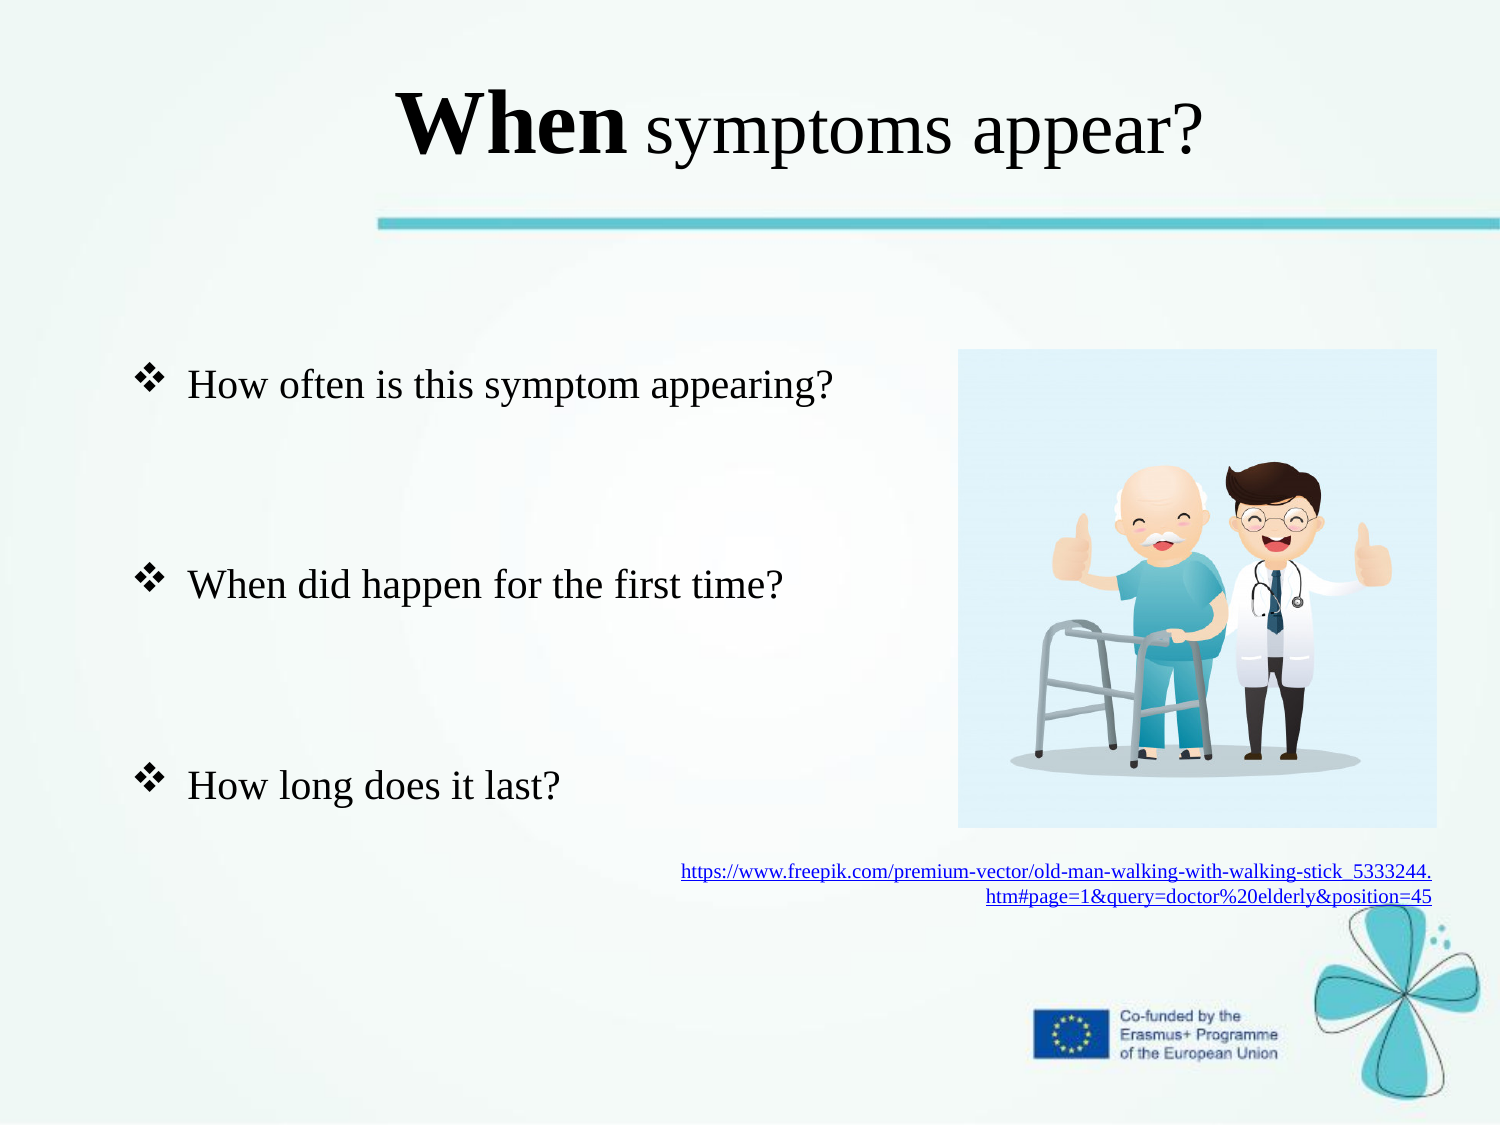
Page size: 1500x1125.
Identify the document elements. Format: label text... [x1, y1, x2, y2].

text_box How often is this symptom appearing? When did happen for the first time? How long does it last? https://www.freepik.com/premium-vector/old-man-walking-with-walking-stick_5333244. htm#page=1&query=doctor%20elderly&position=45 [41, 349, 1447, 915]
text_box When symptoms appear? [371, 54, 1229, 180]
picture [0, 0, 1500, 1125]
